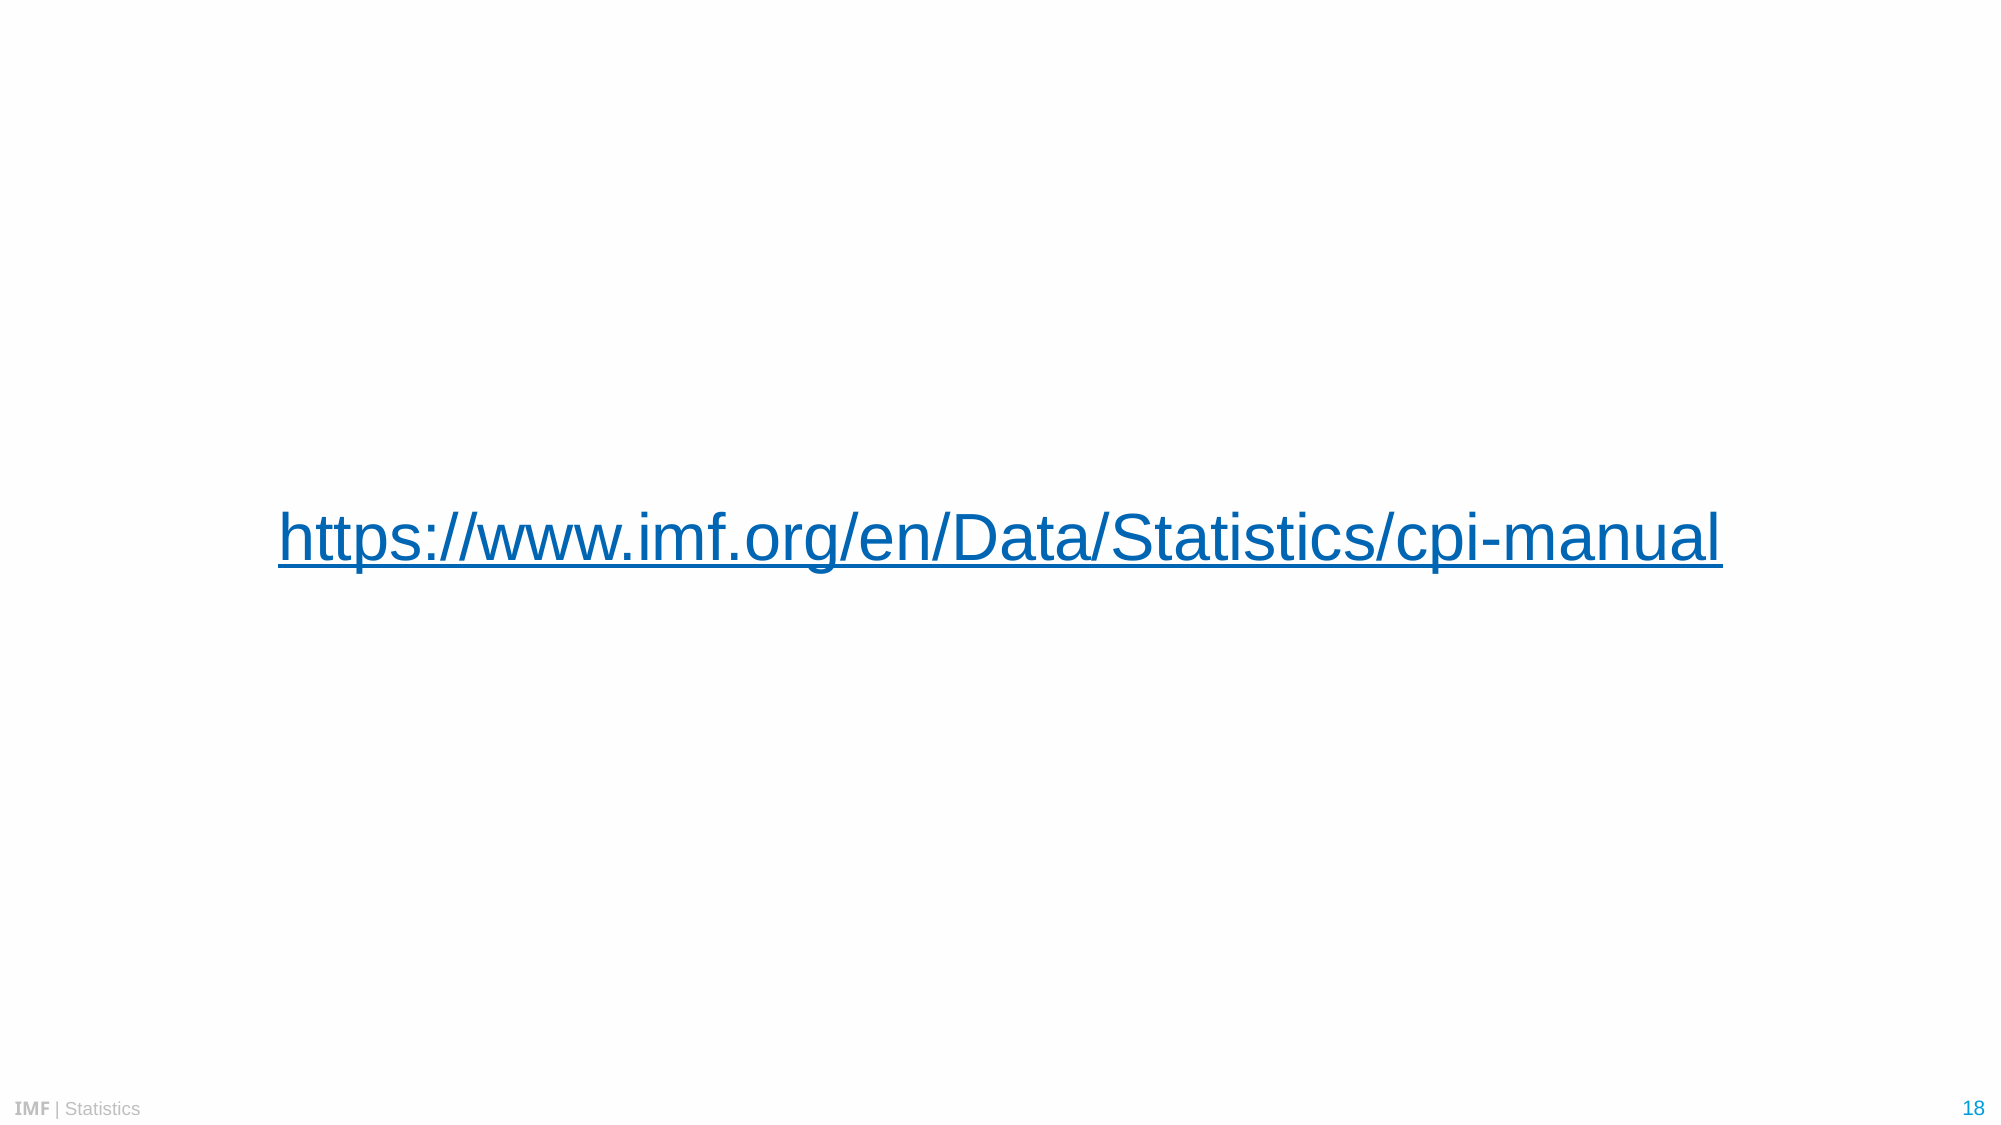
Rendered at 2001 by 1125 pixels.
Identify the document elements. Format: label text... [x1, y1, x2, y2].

list https://www.imf.org/en/Data/Statistics/cpi-manual [203, 241, 1798, 1039]
